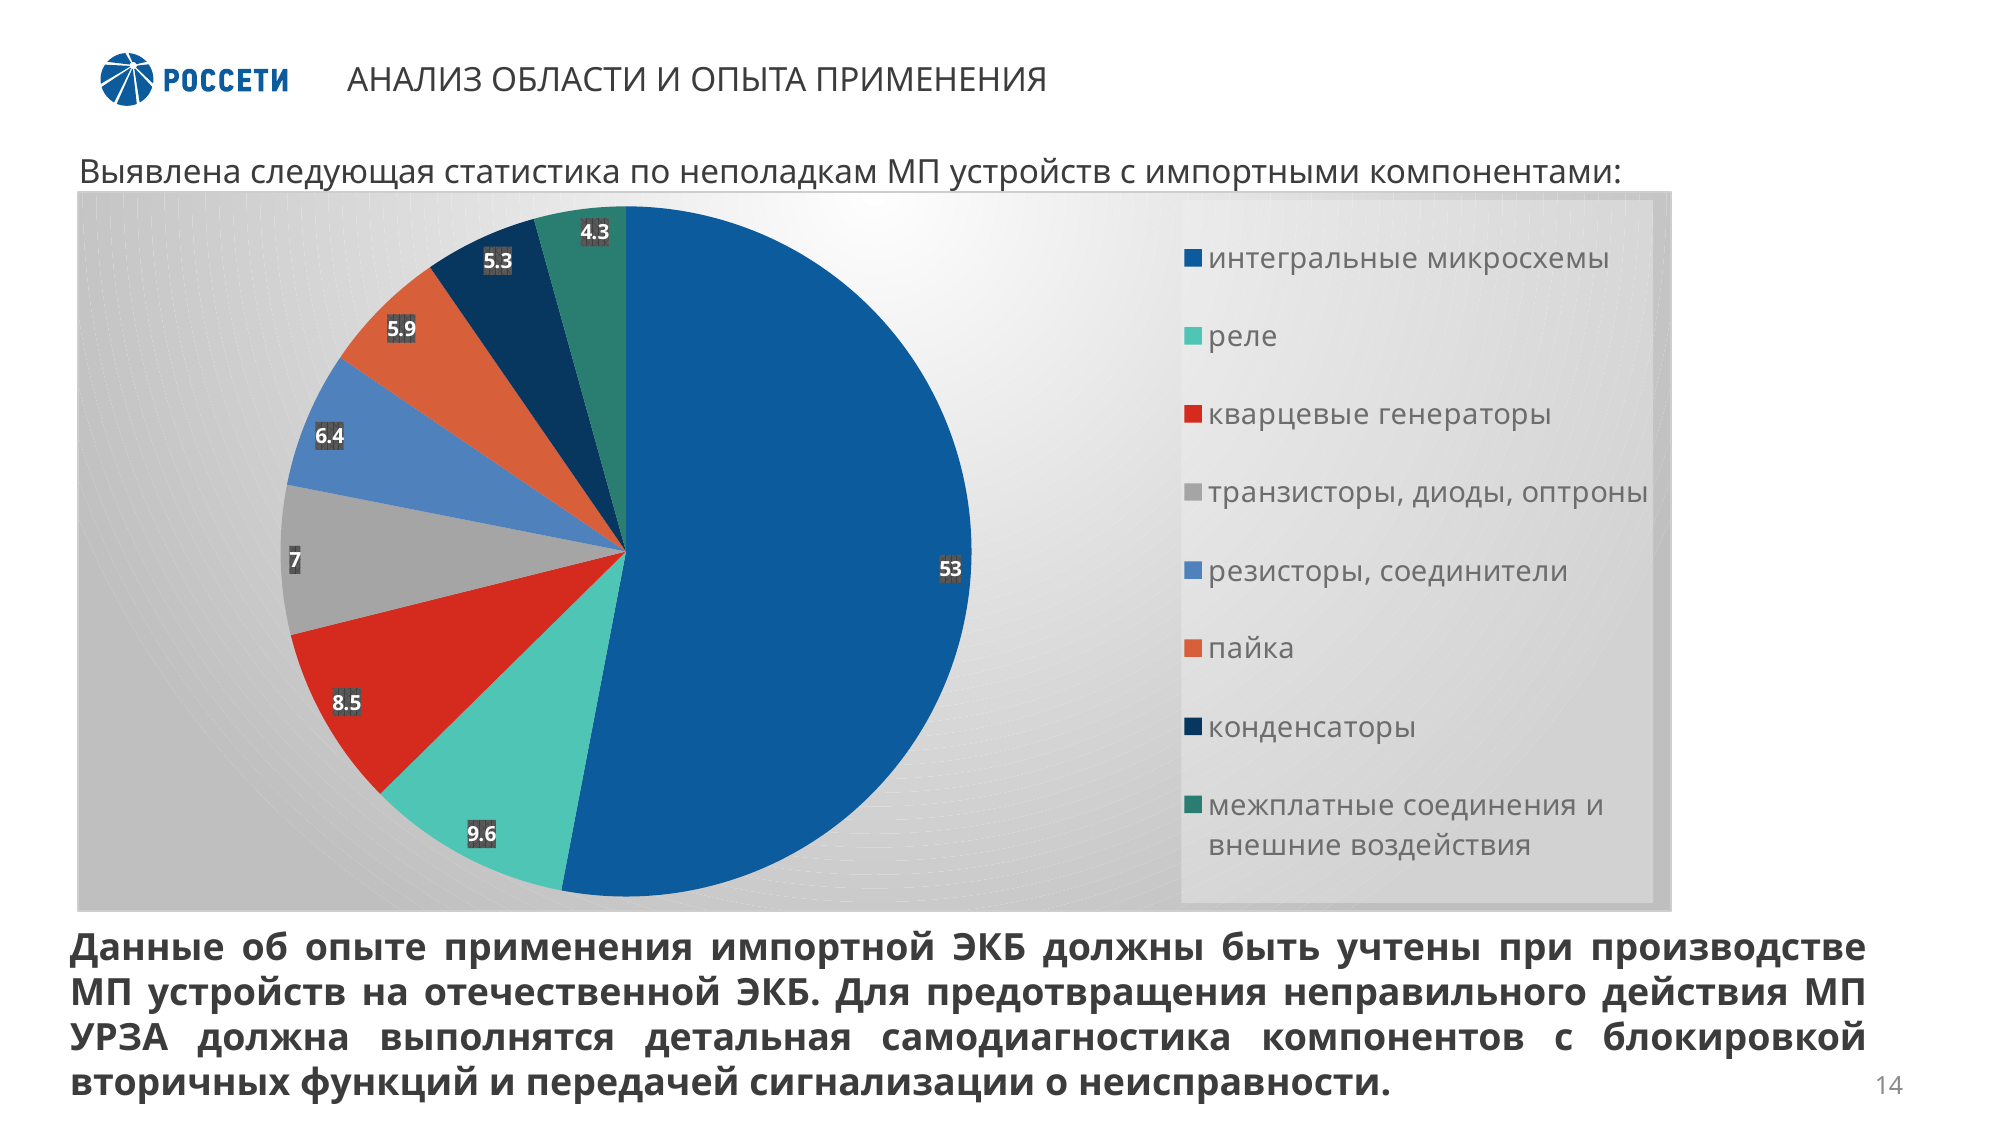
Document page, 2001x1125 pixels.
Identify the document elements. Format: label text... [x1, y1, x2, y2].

title АНАЛИЗ ОБЛАСТИ И ОПЫТА ПРИМЕНЕНИЯ [347, 62, 1904, 133]
text_box Данные об опыте применения импортной ЭКБ должны быть учтены при производстве МП устройств на отечественной ЭКБ. Для предотвращения неправильного действия МП УРЗА должна выполнятся детальная самодиагностика компонентов с блокировкой вторичных функций и передачей сигнализации о неисправности. [54, 915, 1884, 1111]
text_box Выявлена следующая статистика по неполадкам МП устройств с импортными компонентами: [78, 149, 1808, 387]
chart [77, 190, 1673, 912]
